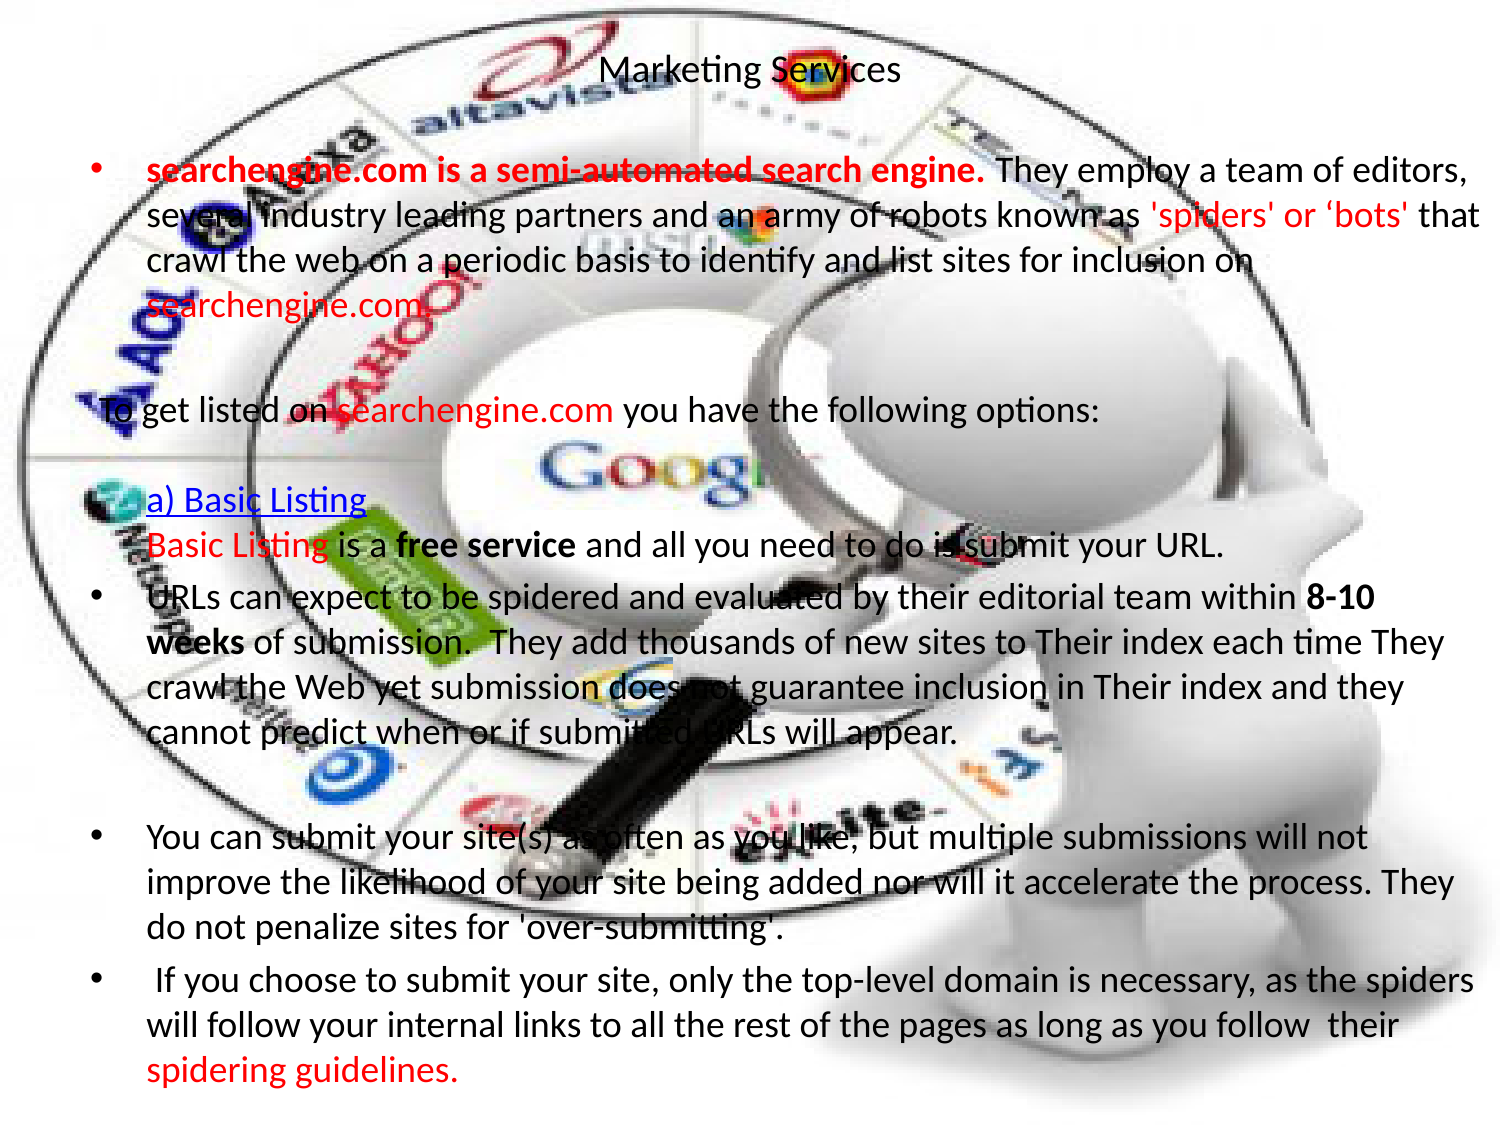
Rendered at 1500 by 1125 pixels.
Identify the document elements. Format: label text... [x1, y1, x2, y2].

list searchengine.com is a semi-automated search engine. They employ a team of editors, several industry leading partners and an army of robots known as 'spiders' or ‘bots' that crawl the web on a periodic basis to identify and list sites for inclusion on searchengine.com. To get listed on searchengine.com you have the following options: a) Basic Listing Basic Listing is a free service and all you need to do is submit your URL. URLs can expect to be spidered and evaluated by their editorial team within 8-10 weeks of submission. They add thousands of new sites to Their index each time They crawl the Web yet submission does not guarantee inclusion in Their index and they cannot predict when or if submitted URLs will appear. You can submit your site(s) as often as you like, but multiple submissions will not improve the likelihood of your site being added nor will it accelerate the process. They do not penalize sites for 'over-submitting'. If you choose to submit your site, only the top-level domain is necessary, as the spiders will follow your internal links to all the rest of the pages as long as you follow their spidering guidelines. [75, 137, 1500, 1125]
title Marketing Services [75, 45, 1425, 100]
picture [0, 0, 1500, 1125]
